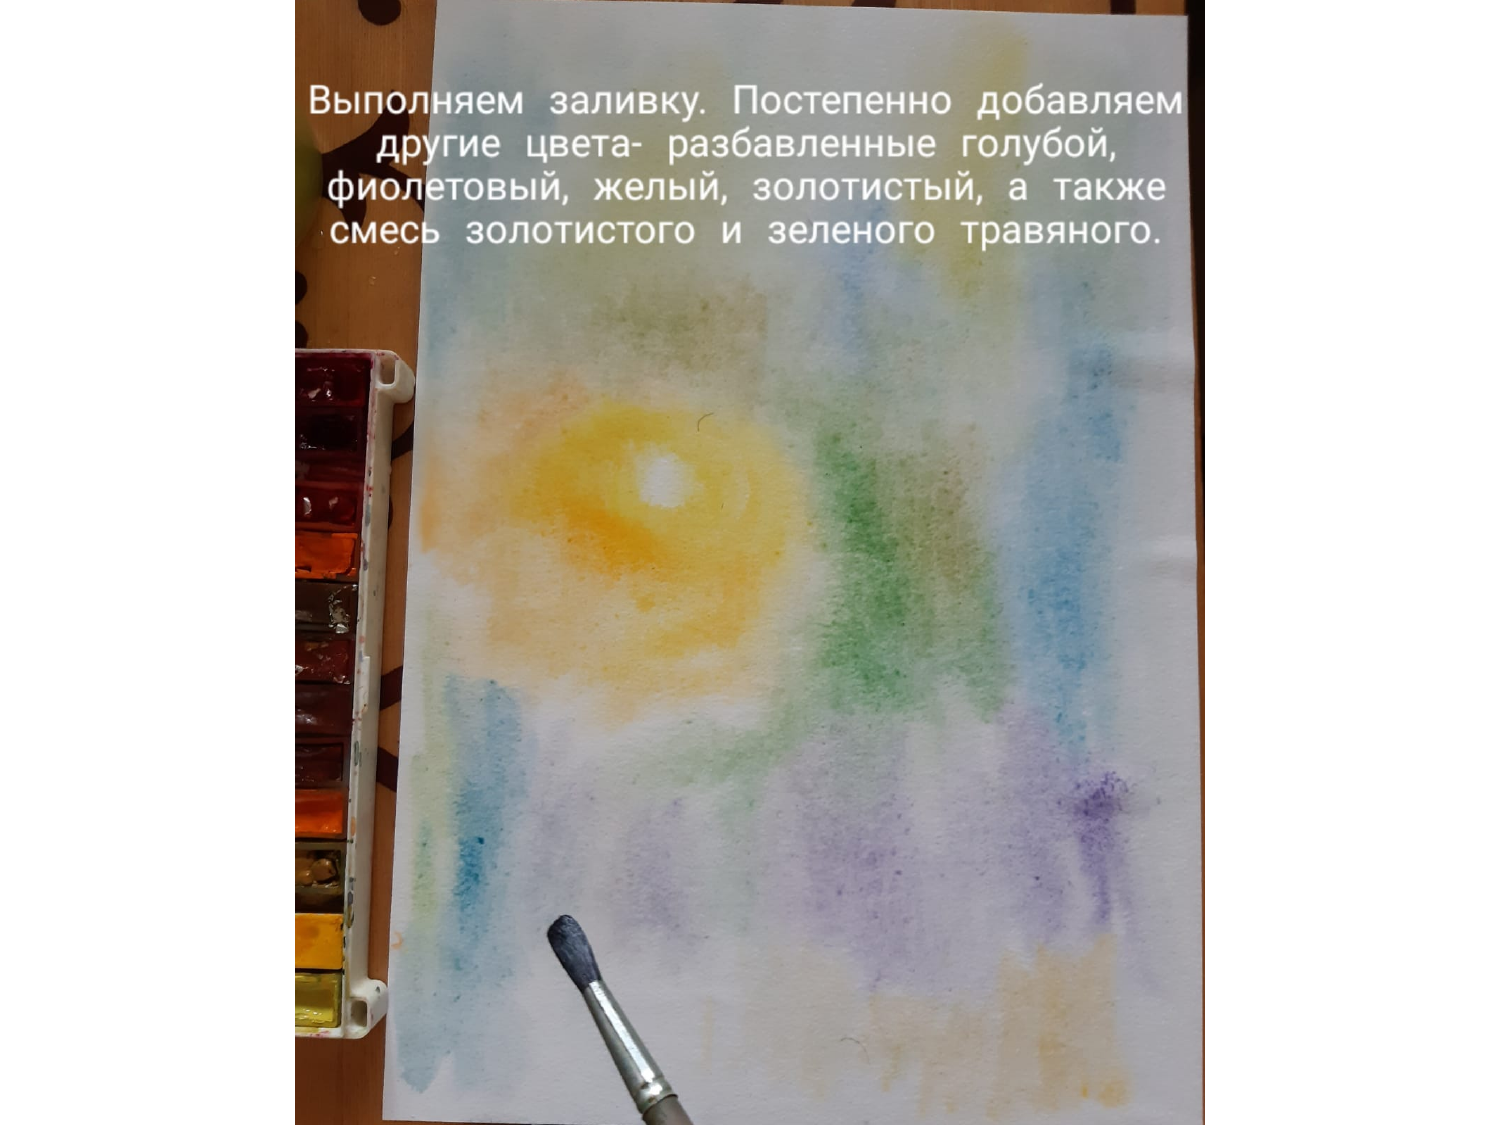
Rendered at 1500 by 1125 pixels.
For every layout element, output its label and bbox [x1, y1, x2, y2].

picture [294, 0, 1206, 1125]
